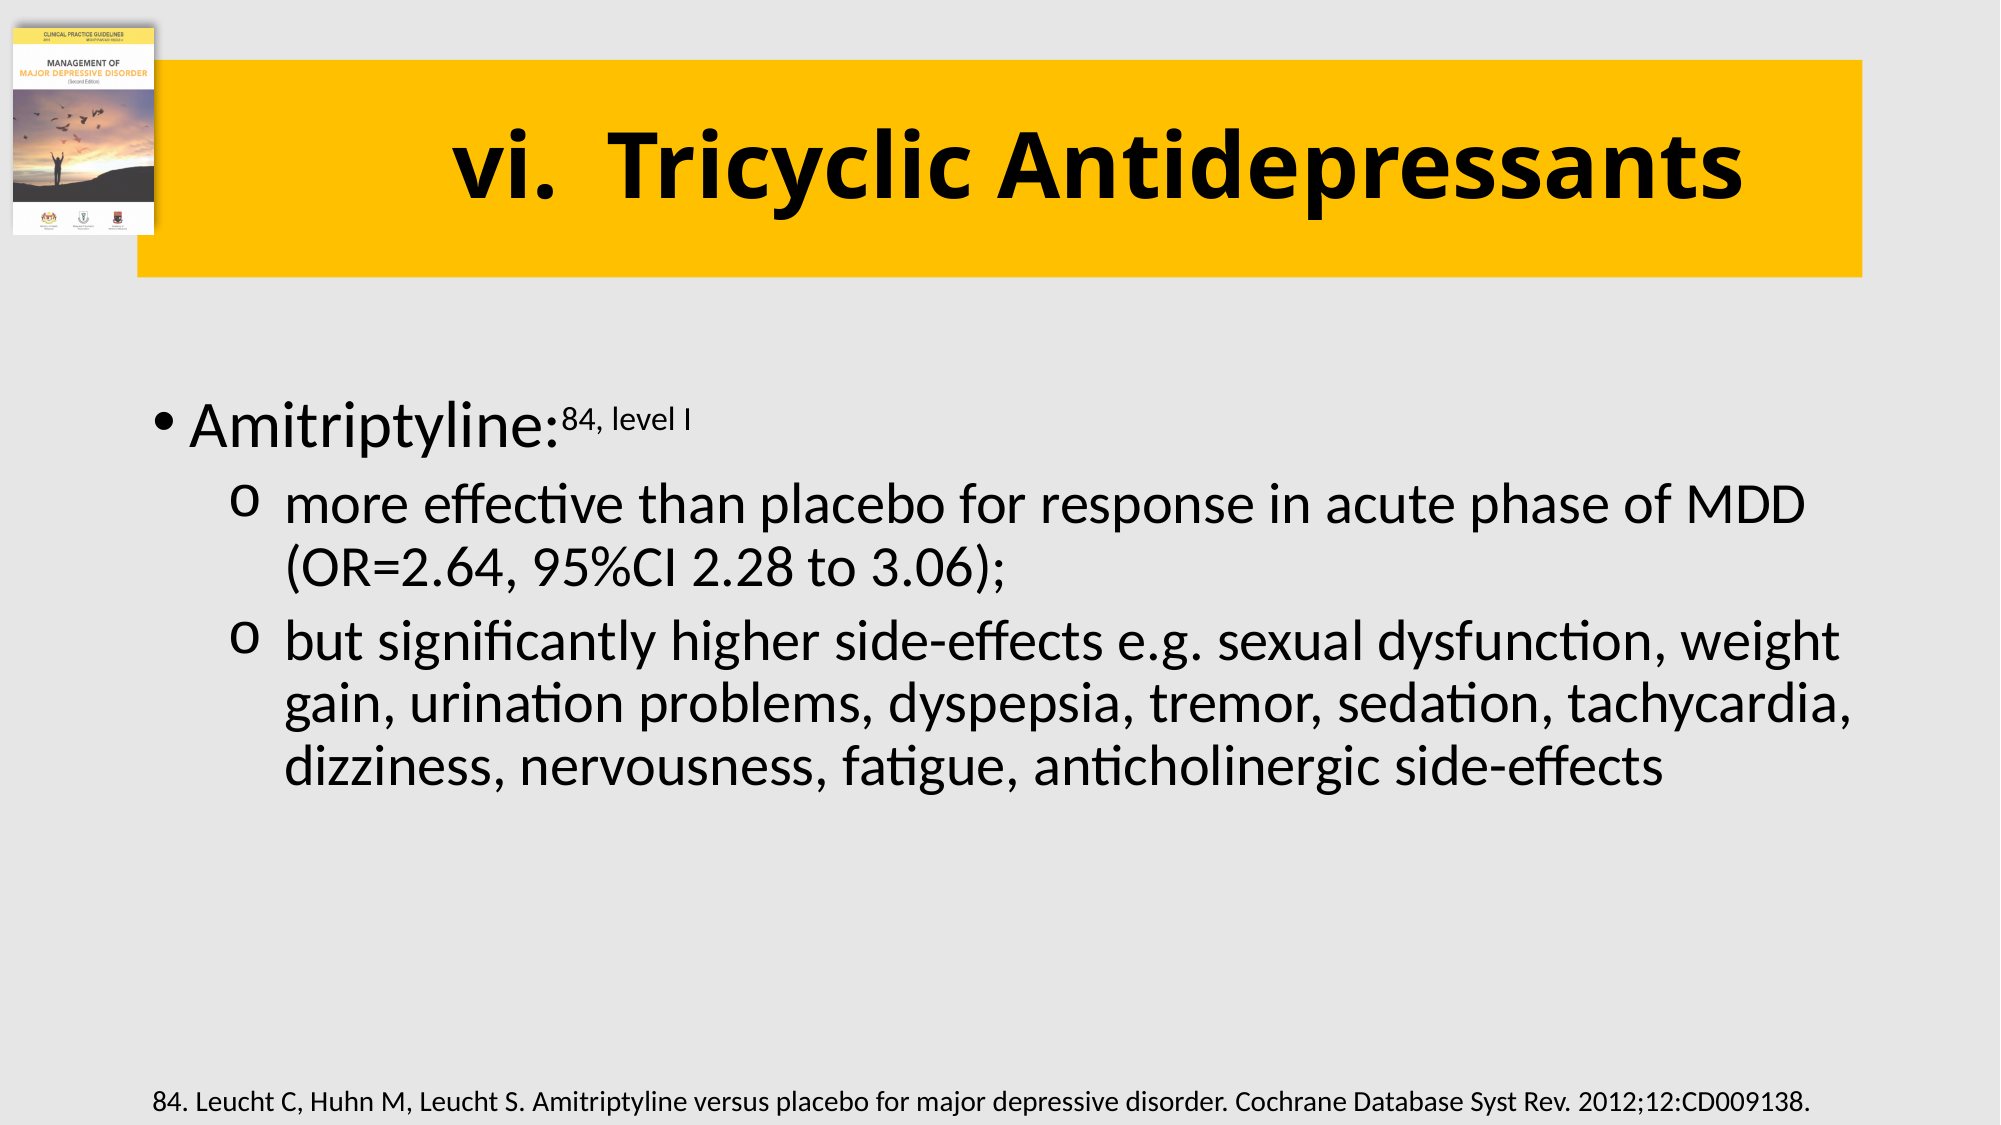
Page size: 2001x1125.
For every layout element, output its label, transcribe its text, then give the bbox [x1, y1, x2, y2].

picture [13, 28, 154, 235]
text_box 84. Leucht C, Huhn M, Leucht S. Amitriptyline versus placebo for major depressive disorder. Cochrane Database Syst Rev. 2012;12:CD009138. [137, 1074, 1840, 1125]
title vi. Tricyclic Antidepressants [137, 59, 1863, 277]
list Amitriptyline:84, level I more effective than placebo for response in acute phase of MDD (OR=2.64, 95%CI 2.28 to 3.06); but significantly higher side-effects e.g. sexual dysfunction, weight gain, urination problems, dyspepsia, tremor, sedation, tachycardia, dizziness, nervousness, fatigue, anticholinergic side-effects [137, 277, 1885, 1053]
